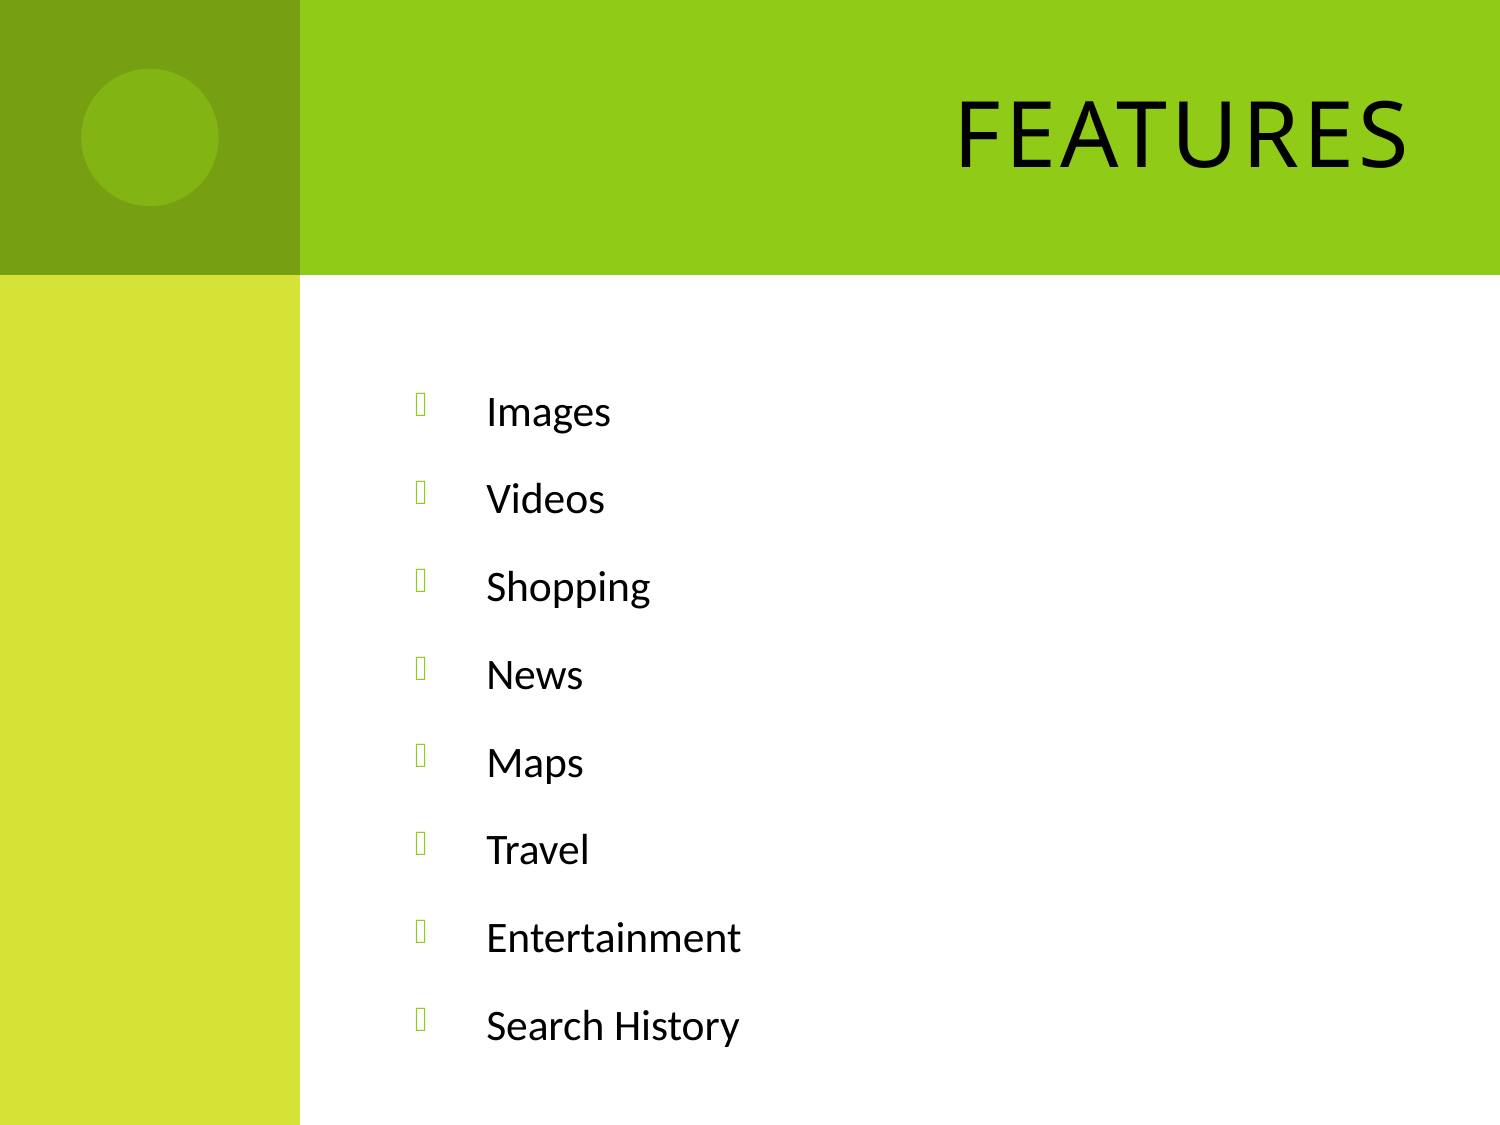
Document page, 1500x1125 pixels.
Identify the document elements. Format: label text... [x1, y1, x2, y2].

title Features [399, 37, 1425, 225]
list Images Videos Shopping News Maps Travel Entertainment Search History [399, 375, 1425, 1063]
